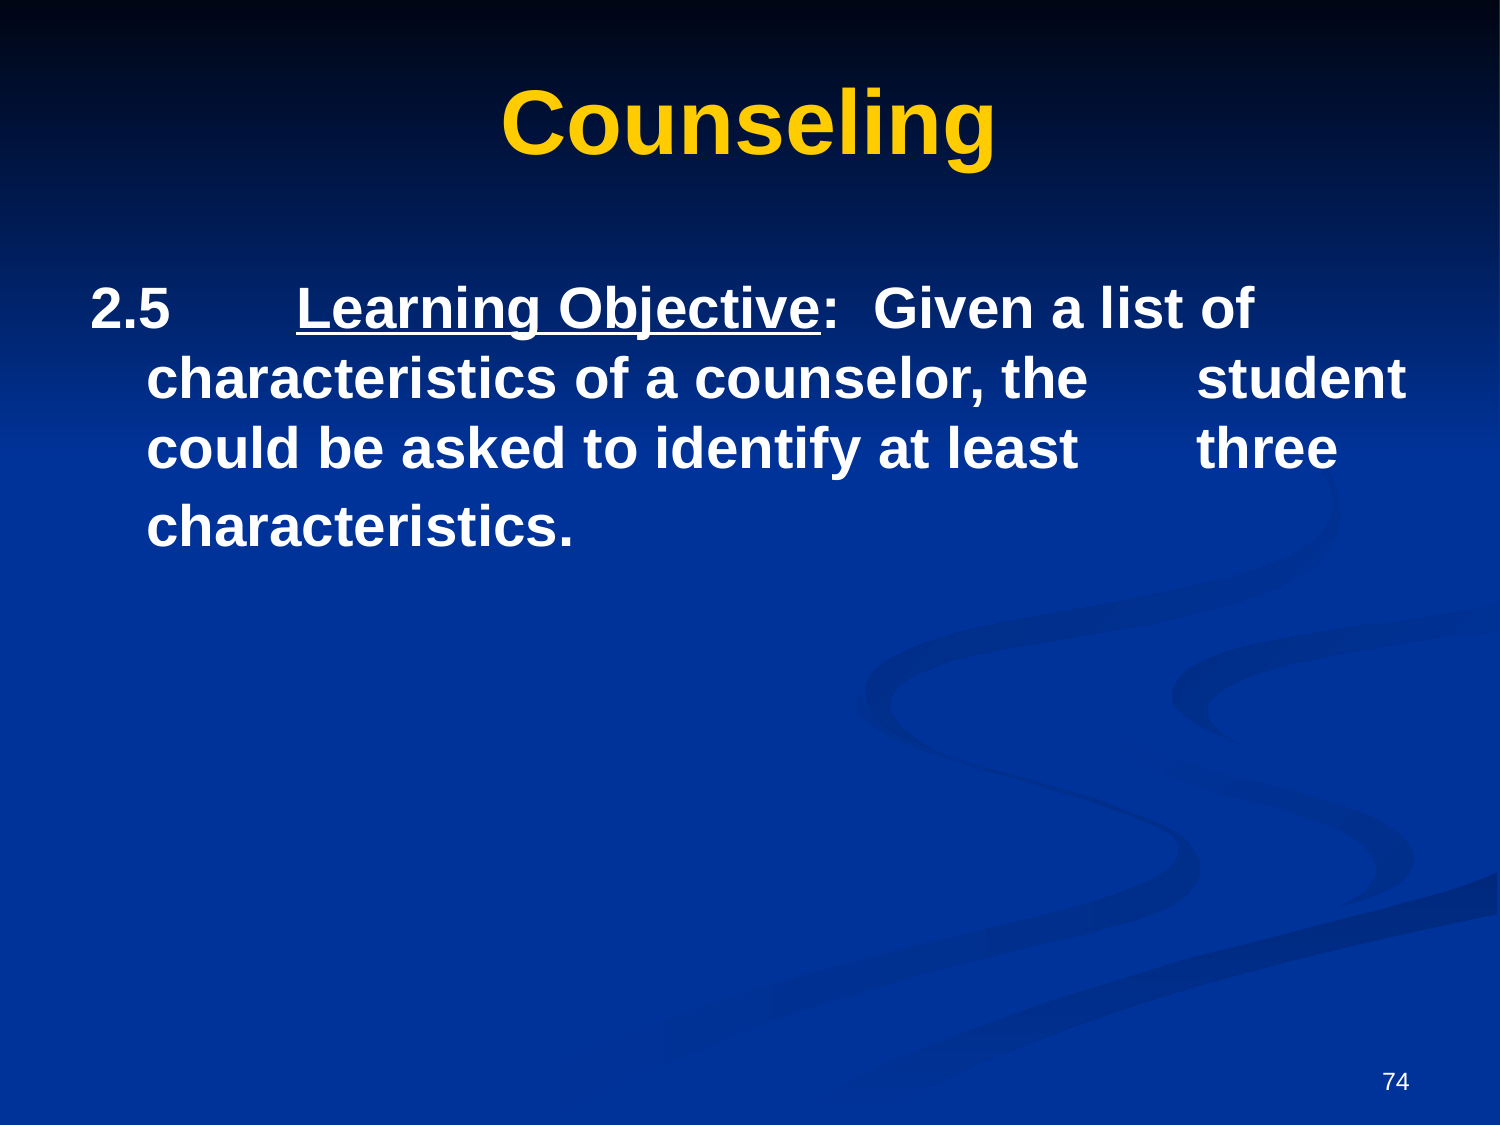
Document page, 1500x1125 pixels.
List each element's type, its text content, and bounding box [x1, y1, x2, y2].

list 2.5 Learning Objective: Given a list of characteristics of a counselor, the student could be asked to identify at least three characteristics. [74, 262, 1426, 713]
title Counseling [74, 44, 1426, 192]
slide_number 74 [1074, 1024, 1426, 1104]
